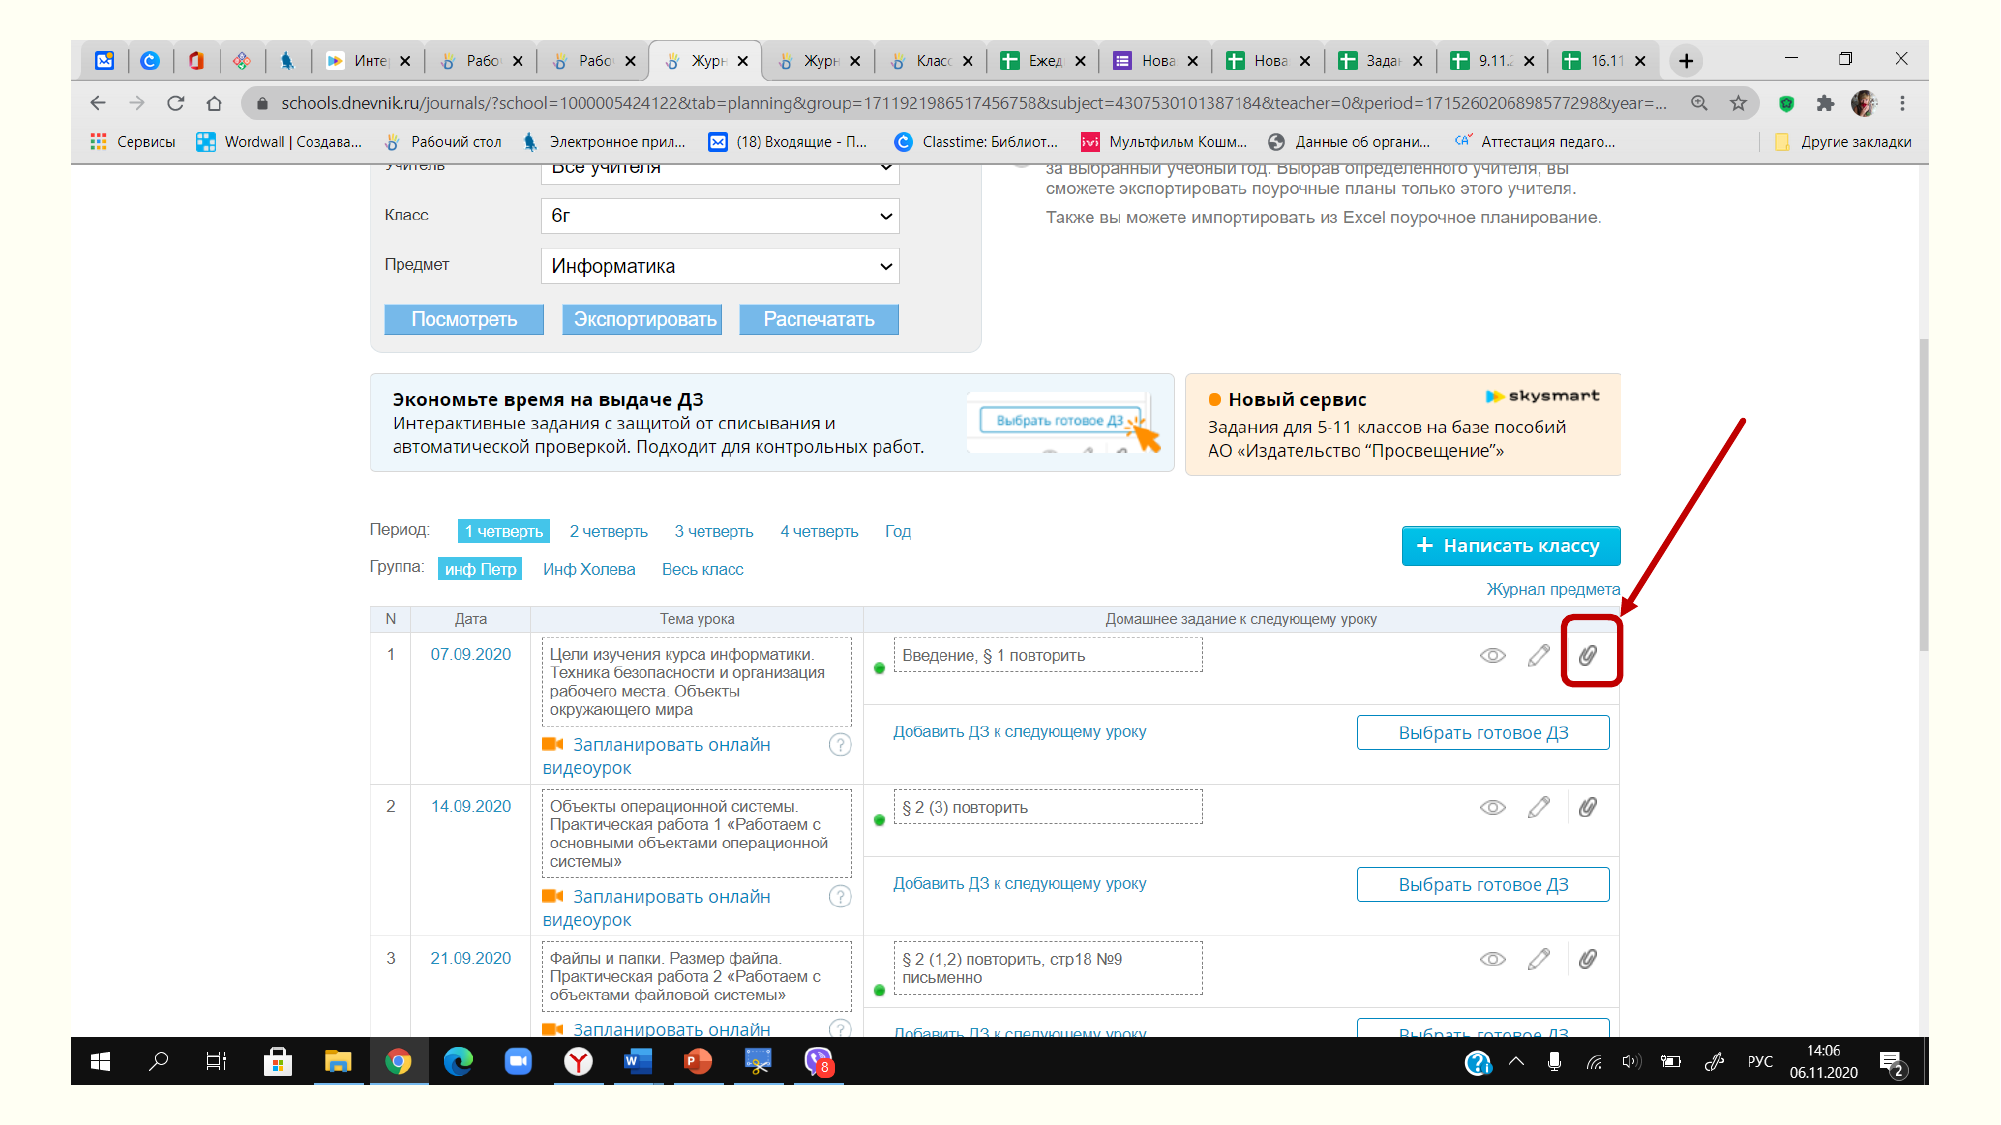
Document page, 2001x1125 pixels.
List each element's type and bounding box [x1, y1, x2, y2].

text_box [1620, 420, 1744, 618]
picture [71, 40, 1929, 1085]
